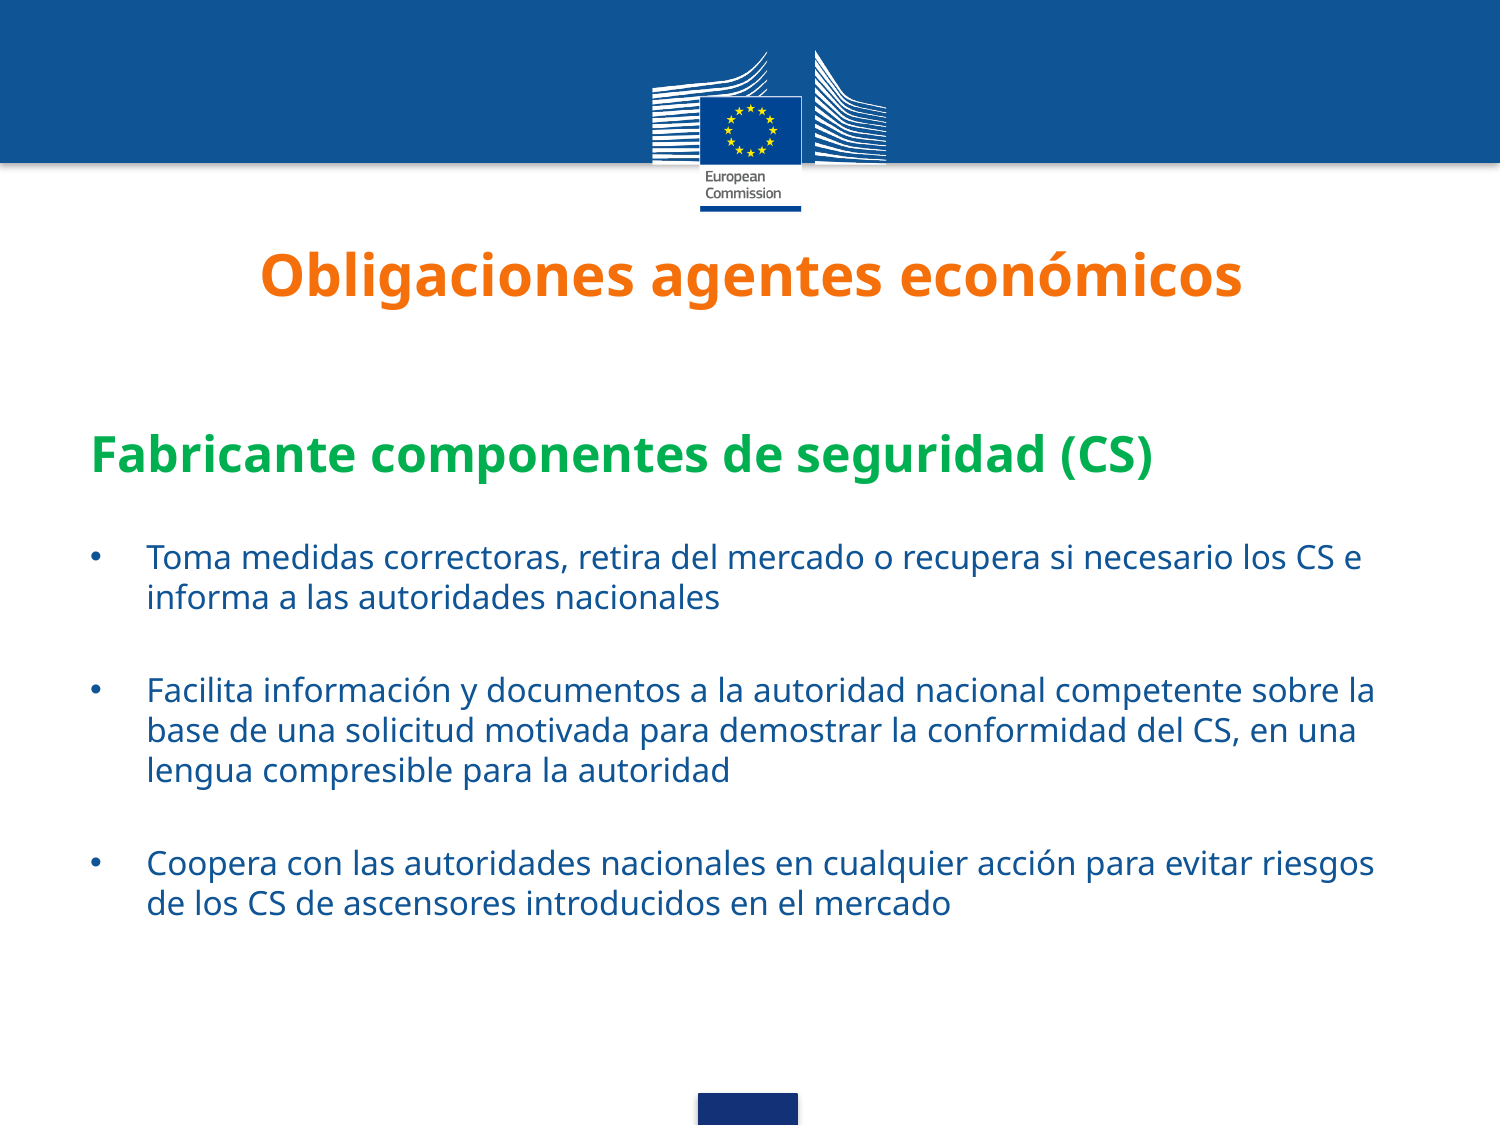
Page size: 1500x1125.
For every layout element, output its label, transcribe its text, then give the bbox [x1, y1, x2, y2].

title Obligaciones agentes económicos [76, 196, 1428, 351]
list Fabricante componentes de seguridad (CS) Toma medidas correctoras, retira del mercado o recupera si necesario los CS e informa a las autoridades nacionales Facilita información y documentos a la autoridad nacional competente sobre la base de una solicitud motivada para demostrar la conformidad del CS, en una lengua compresible para la autoridad Coopera con las autoridades nacionales en cualquier acción para evitar riesgos de los CS de ascensores introducidos en el mercado [74, 415, 1426, 1012]
